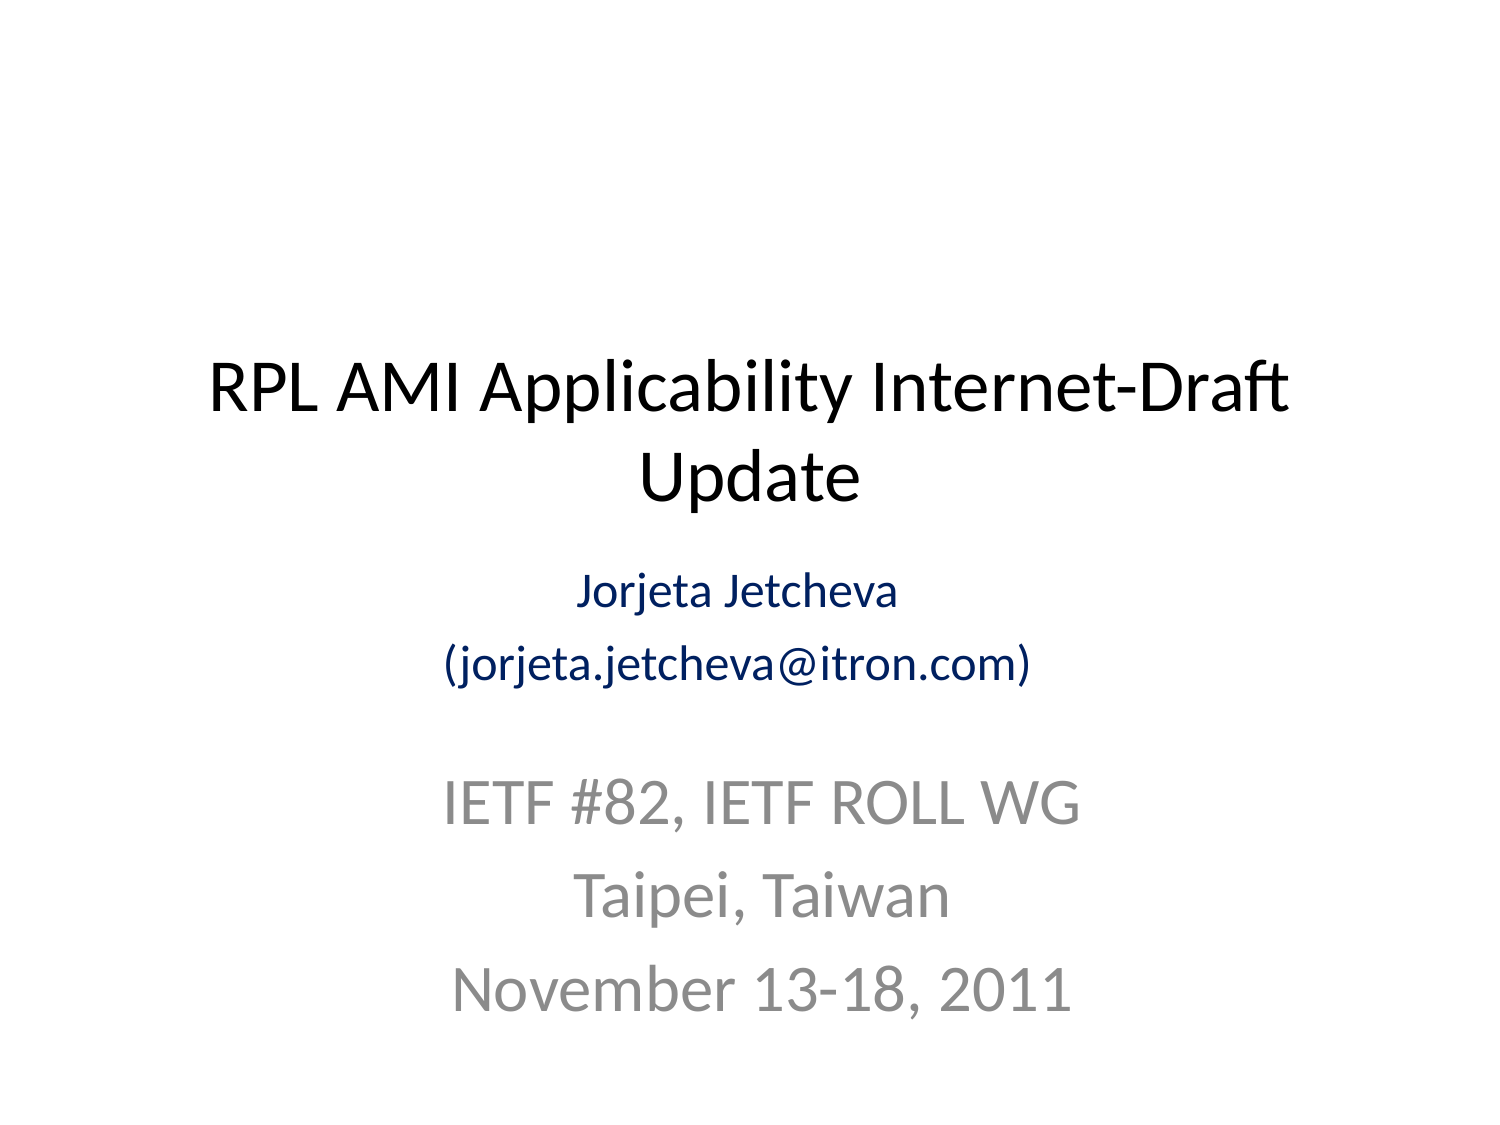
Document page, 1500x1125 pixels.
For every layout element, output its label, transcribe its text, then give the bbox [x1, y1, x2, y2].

text_box Jorjeta Jetcheva (jorjeta.jetcheva@itron.com) [212, 549, 1263, 750]
text_box IETF #82, IETF ROLL WG Taipei, Taiwan November 13-18, 2011 [237, 749, 1288, 1038]
title RPL AMI Applicability Internet-Draft Update [112, 262, 1388, 591]
